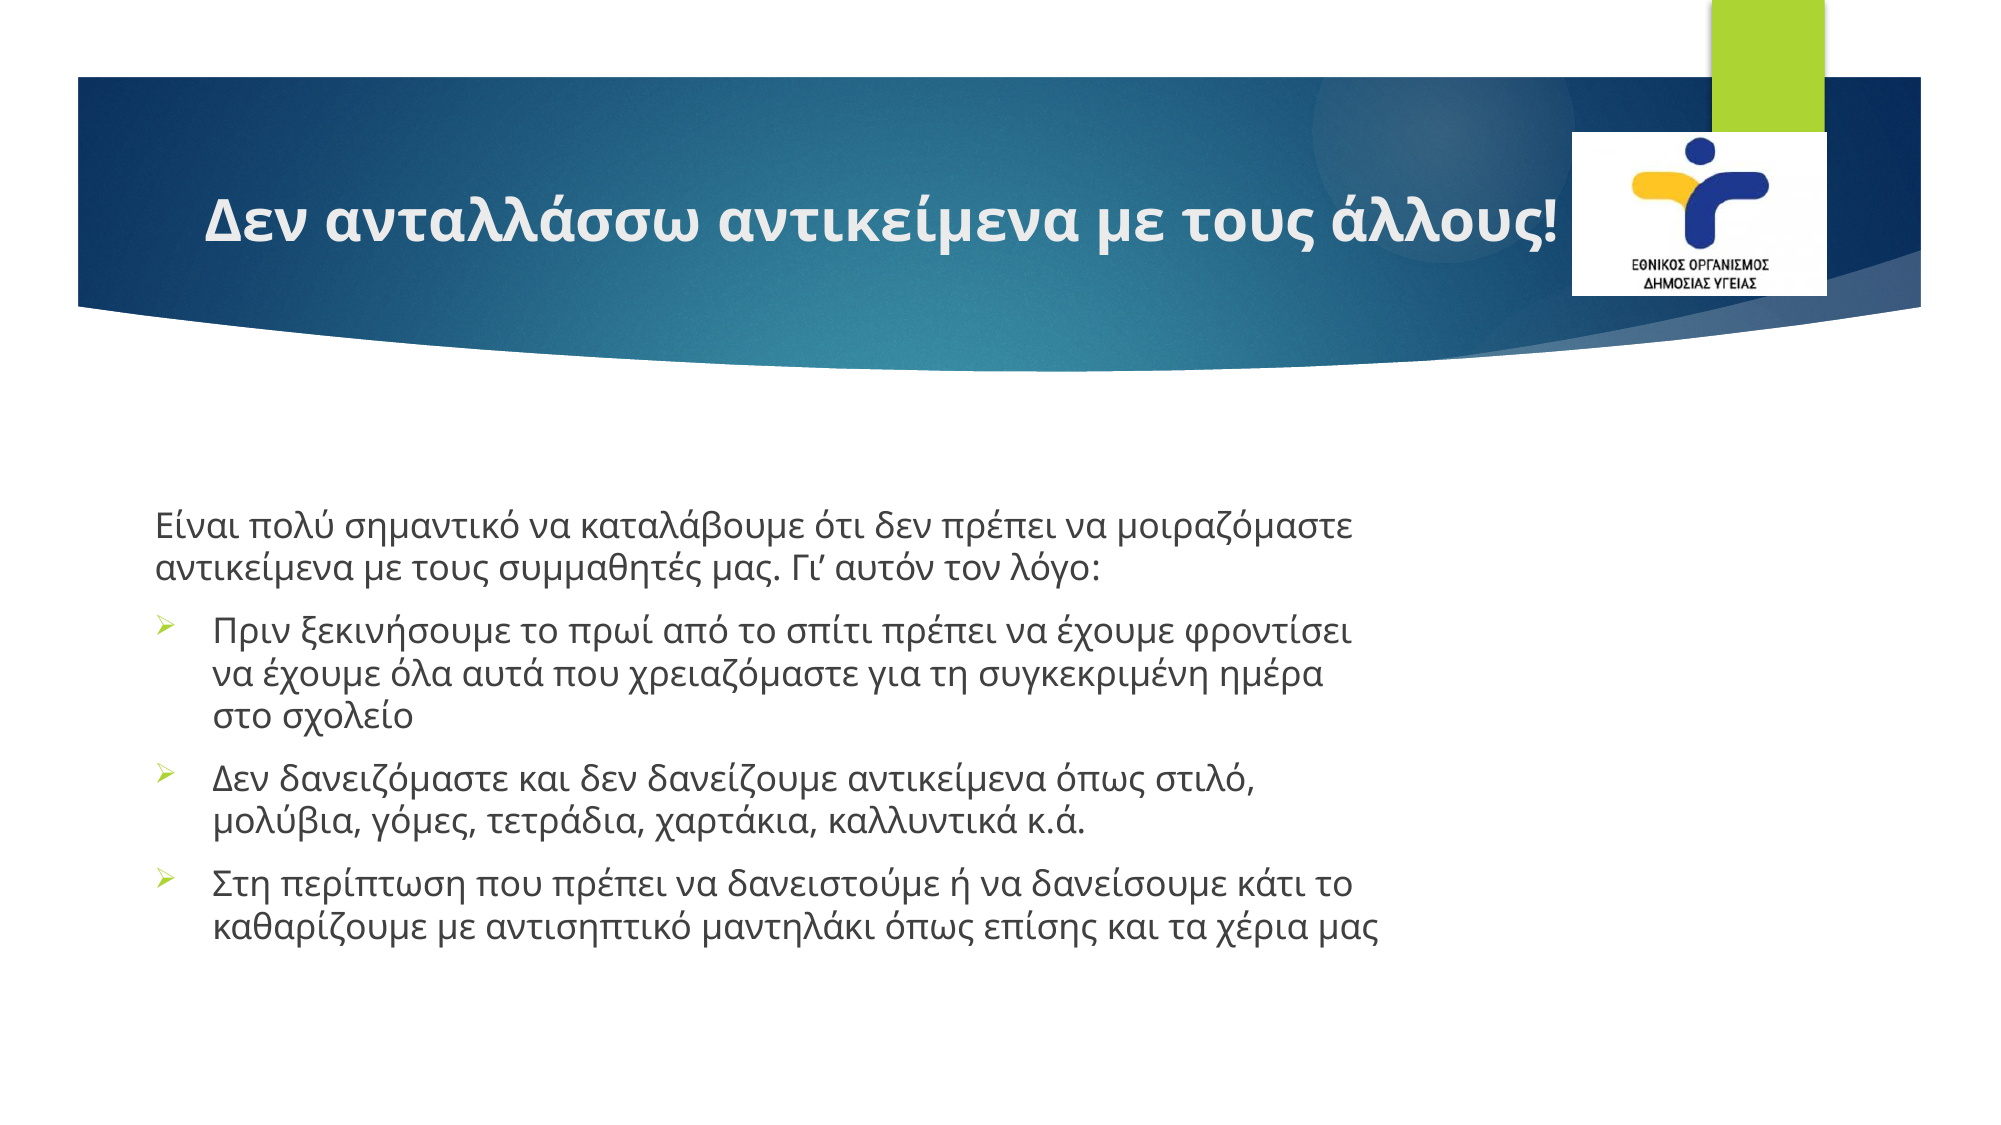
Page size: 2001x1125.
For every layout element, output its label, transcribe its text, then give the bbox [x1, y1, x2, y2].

picture [1571, 131, 1827, 296]
title Δεν ανταλλάσσω αντικείμενα με τους άλλους! [189, 159, 1566, 276]
list Είναι πολύ σημαντικό να καταλάβουμε ότι δεν πρέπει να μοιραζόμαστε αντικείμενα με τους συμμαθητές μας. Γι’ αυτόν τον λόγο: Πριν ξεκινήσουμε το πρωί από το σπίτι πρέπει να έχουμε φροντίσει να έχουμε όλα αυτά που χρειαζόμαστε για τη συγκεκριμένη ημέρα στο σχολείο Δεν δανειζόμαστε και δεν δανείζουμε αντικείμενα όπως στιλό, μολύβια, γόμες, τετράδια, χαρτάκια, καλλυντικά κ.ά. Στη περίπτωση που πρέπει να δανειστούμε ή να δανείσουμε κάτι το καθαρίζουμε με αντισηπτικό μαντηλάκι όπως επίσης και τα χέρια μας [139, 432, 1400, 994]
